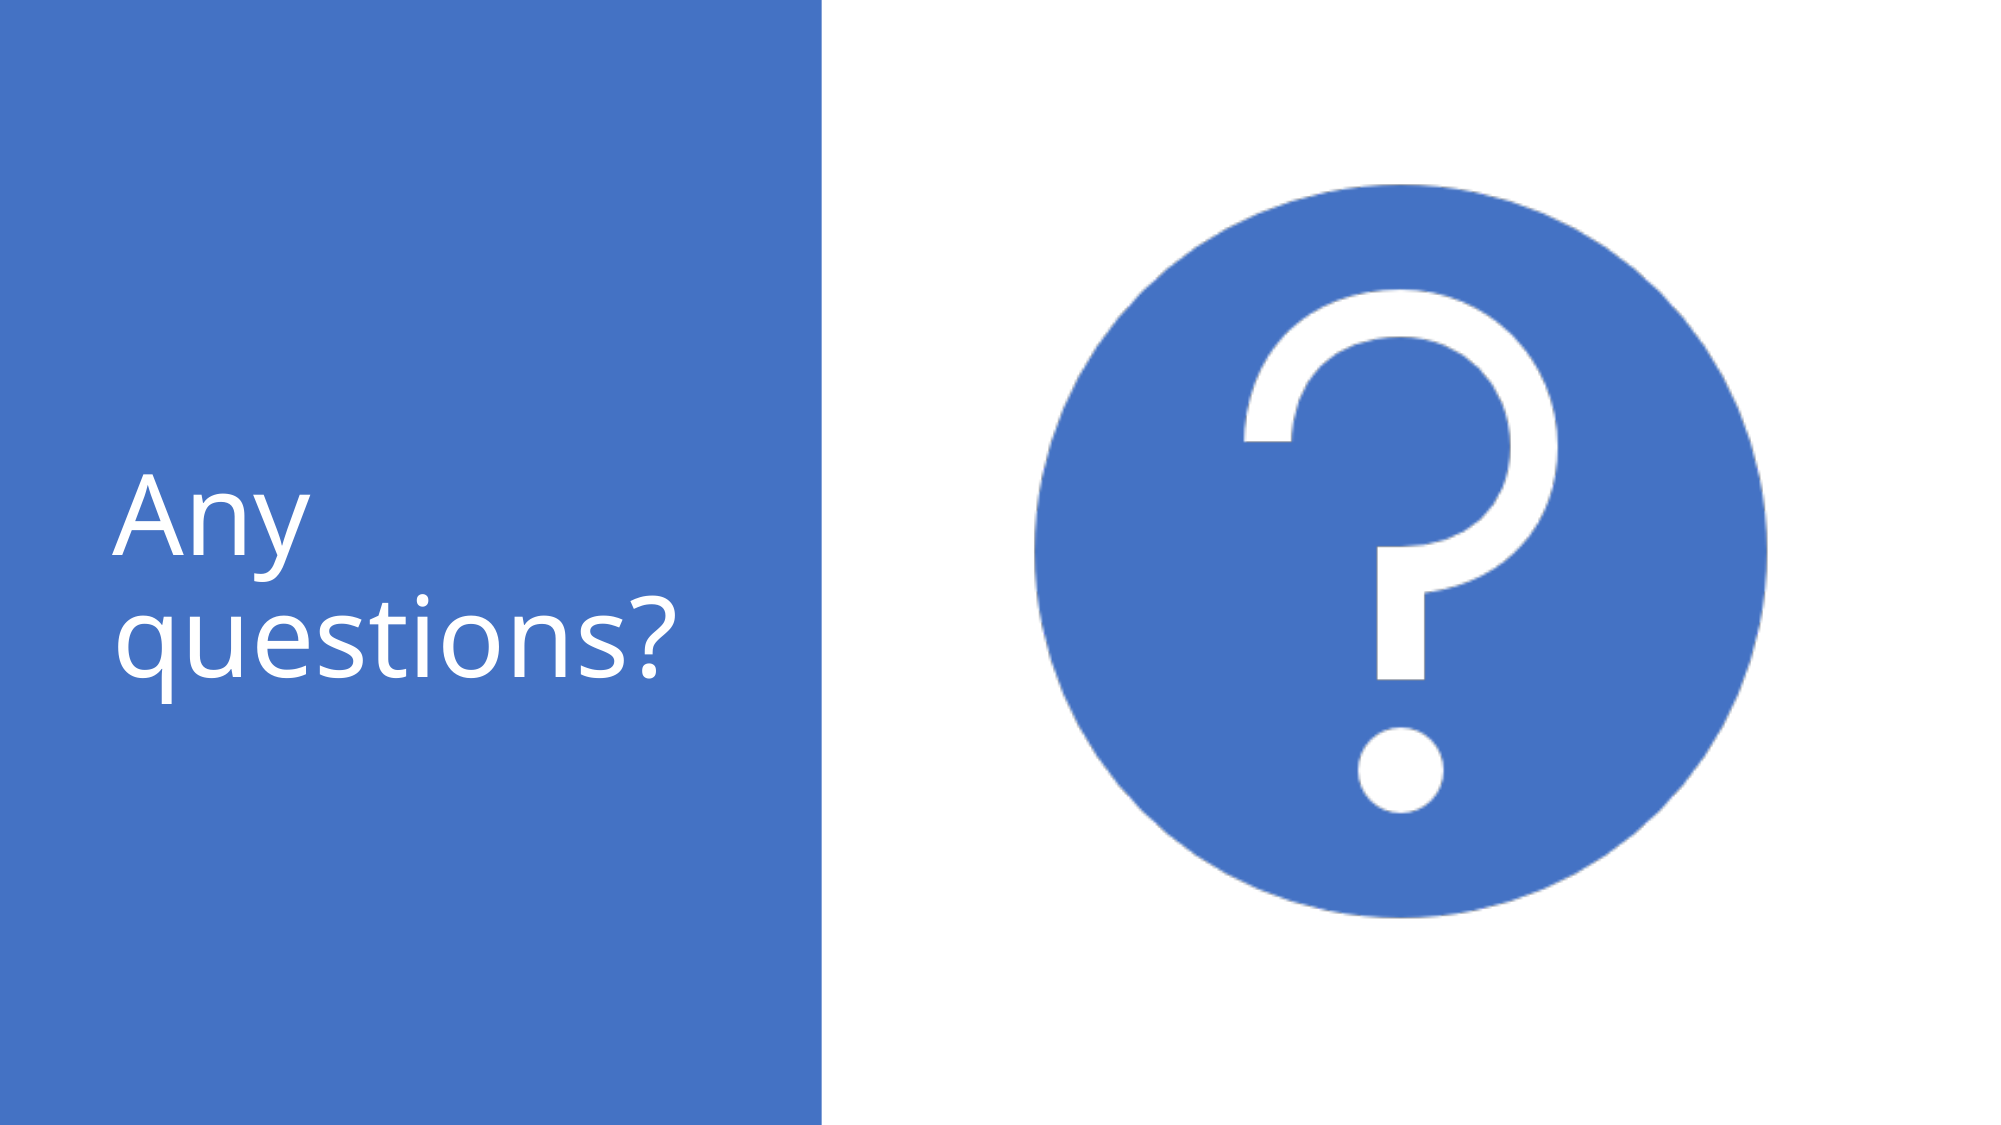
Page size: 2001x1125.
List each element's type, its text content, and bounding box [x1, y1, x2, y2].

title Any questions? [97, 95, 716, 710]
text_box [0, 0, 823, 1125]
picture [945, 95, 1858, 1009]
